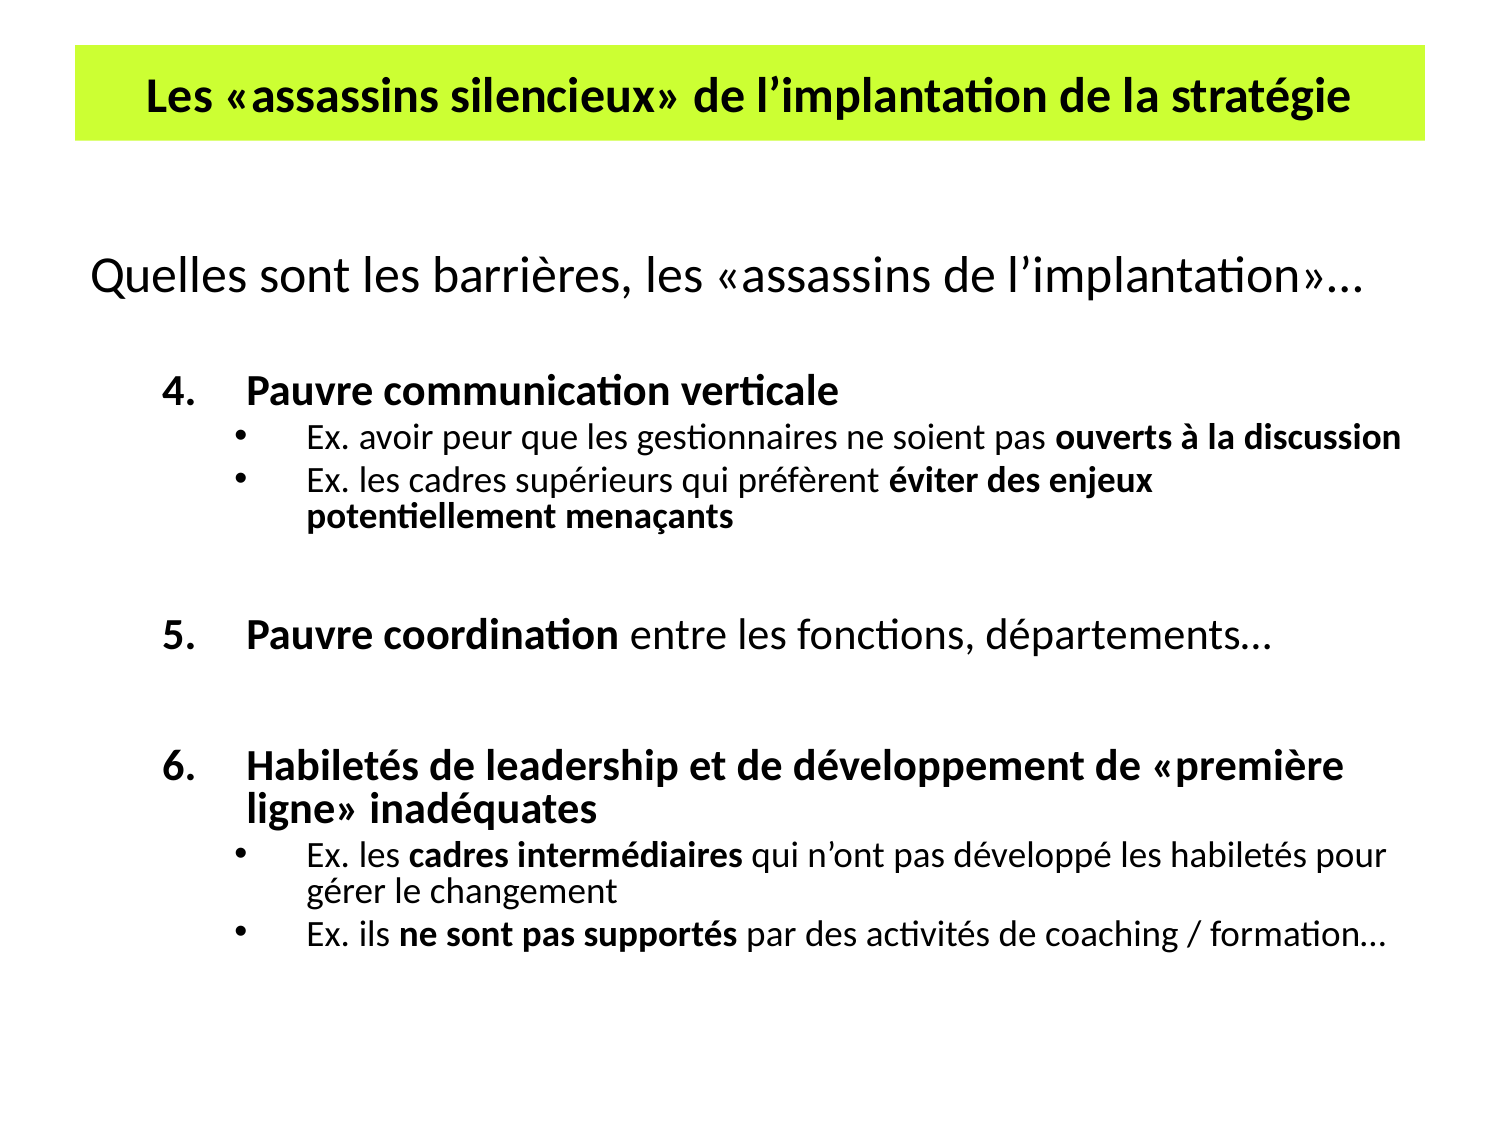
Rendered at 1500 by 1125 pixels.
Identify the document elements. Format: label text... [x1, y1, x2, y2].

list Quelles sont les barrières, les «assassins de l’implantation»… Pauvre communication verticale Ex. avoir peur que les gestionnaires ne soient pas ouverts à la discussion Ex. les cadres supérieurs qui préfèrent éviter des enjeux potentiellement menaçants Pauvre coordination entre les fonctions, départements… Habiletés de leadership et de développement de «première ligne» inadéquates Ex. les cadres intermédiaires qui n’ont pas développé les habiletés pour gérer le changement Ex. ils ne sont pas supportés par des activités de coaching / formation… [75, 245, 1425, 988]
title Les «assassins silencieux» de l’implantation de la stratégie [75, 45, 1425, 141]
